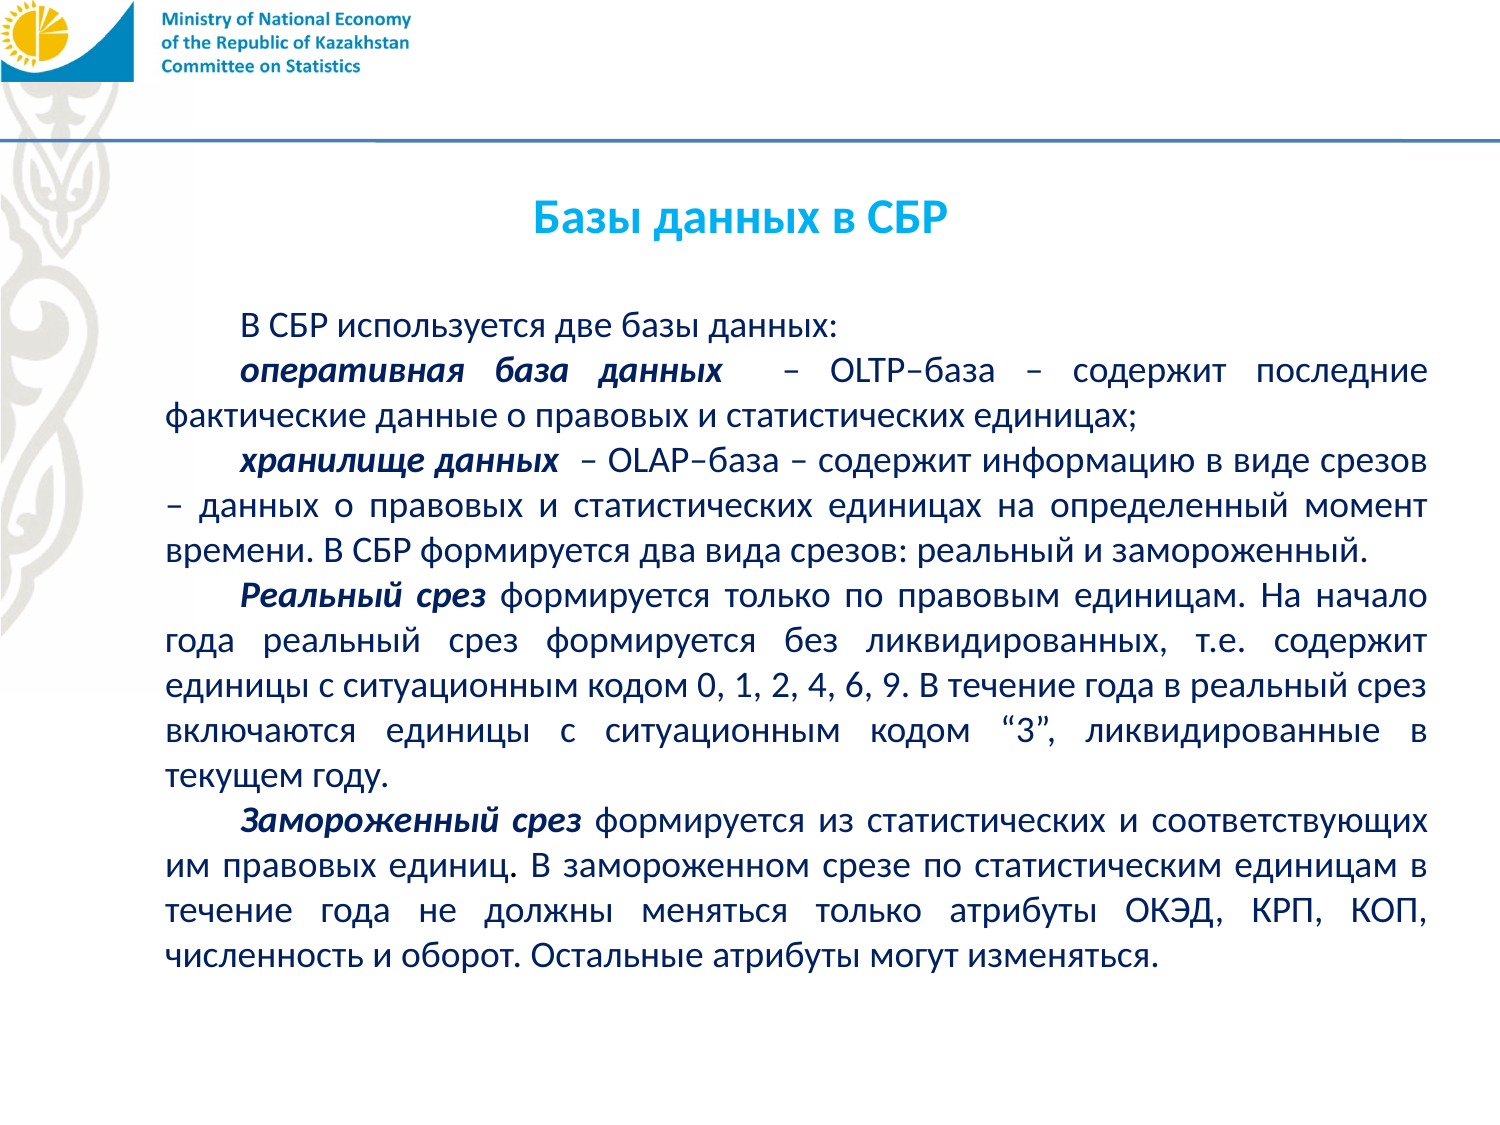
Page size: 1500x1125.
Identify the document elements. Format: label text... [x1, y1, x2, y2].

list В СБР используется две базы данных: оперативная база данных – OLTP–база – содержит последние фактические данные о правовых и статистических единицах; хранилище данных – OLAP–база – содержит информацию в виде срезов – данных о правовых и статистических единицах на определенный момент времени. В СБР формируется два вида срезов: реальный и замороженный. Реальный срез формируется только по правовым единицам. На начало года реальный срез формируется без ликвидированных, т.е. содержит единицы с ситуационным кодом 0, 1, 2, 4, 6, 9. В течение года в реальный срез включаются единицы с ситуационным кодом “3”, ликвидированные в текущем году. Замороженный срез формируется из статистических и соответствующих им правовых единиц. В замороженном срезе по статистическим единицам в течение года не должны меняться только атрибуты ОКЭД, КРП, КОП, численность и оборот. Остальные атрибуты могут изменяться. [93, 292, 1444, 1036]
picture [0, 0, 411, 83]
list Базы данных в СБР [246, 175, 1236, 259]
